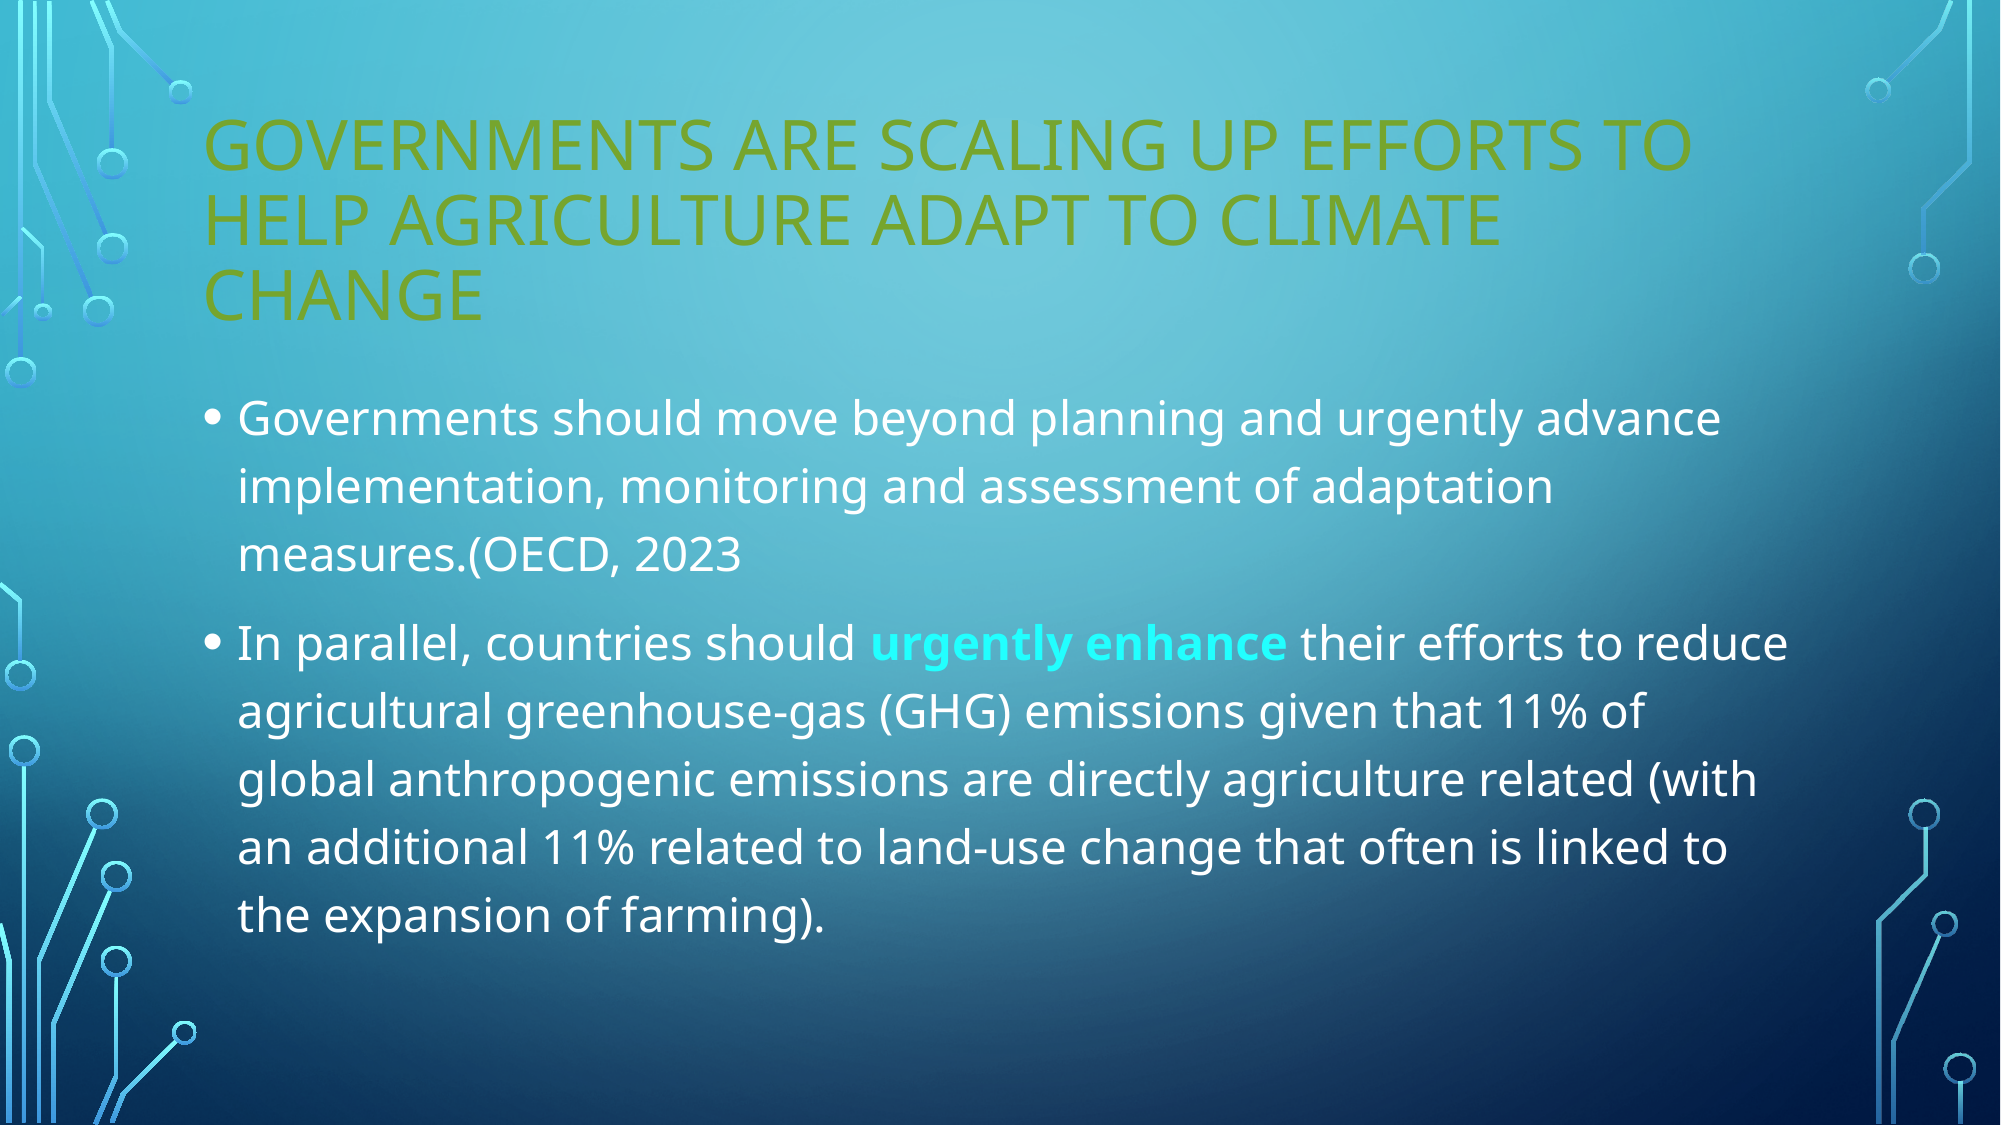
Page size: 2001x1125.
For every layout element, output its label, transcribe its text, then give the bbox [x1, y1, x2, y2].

list Governments should move beyond planning and urgently advance implementation, monitoring and assessment of adaptation measures.(OECD, 2023 In parallel, countries should urgently enhance their efforts to reduce agricultural greenhouse-gas (GHG) emissions given that 11% of global anthropogenic emissions are directly agriculture related (with an additional 11% related to land-use change that often is linked to the expansion of farming). [187, 369, 1813, 950]
title Governments are scaling up efforts to help agriculture adapt to climate change [187, 101, 1813, 344]
